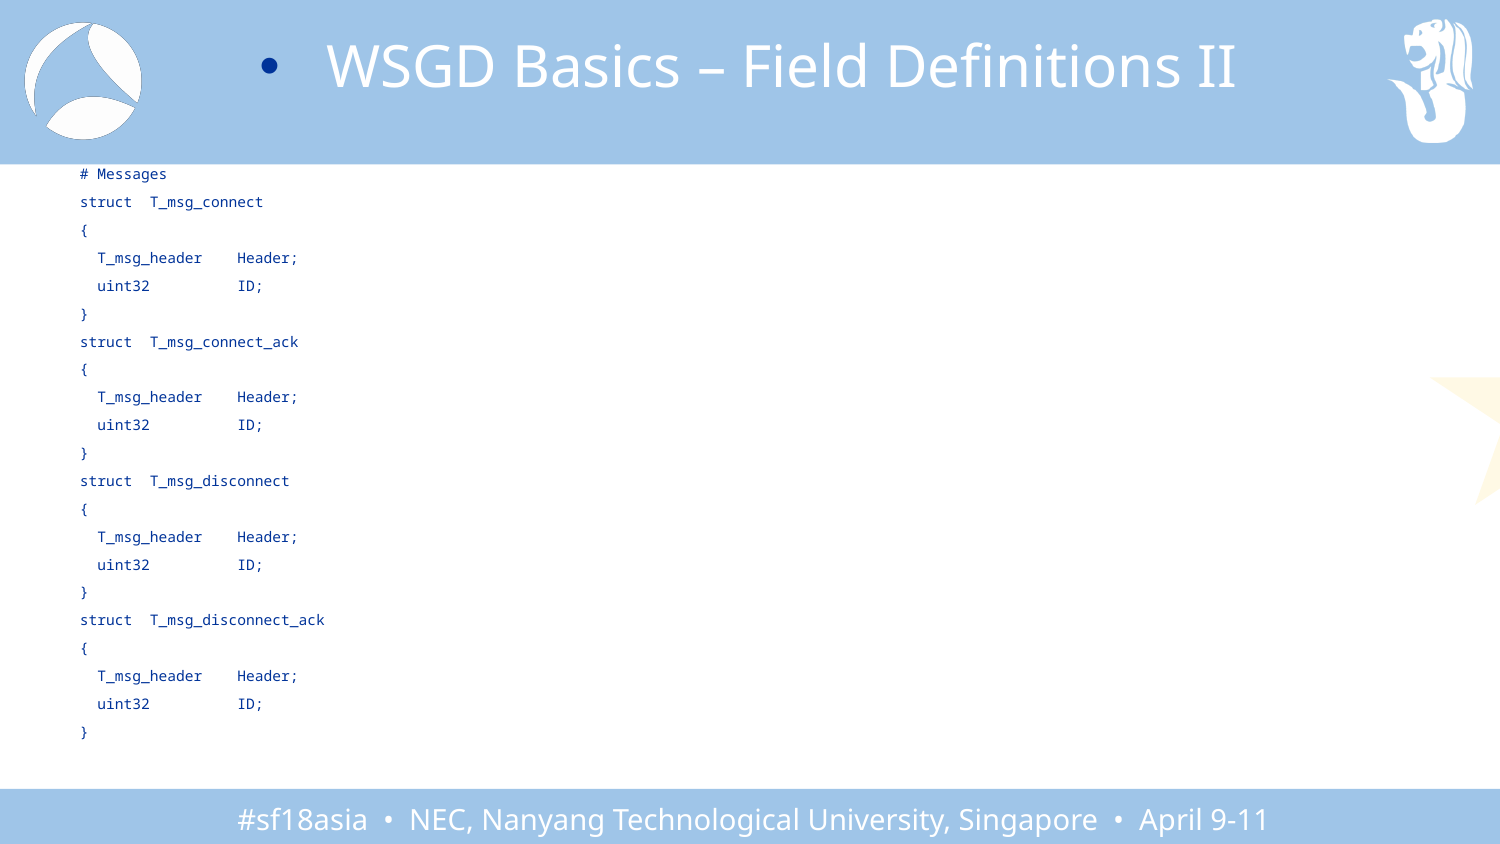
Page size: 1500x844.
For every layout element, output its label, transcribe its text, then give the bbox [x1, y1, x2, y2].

picture [24, 22, 142, 140]
picture [1387, 19, 1473, 143]
list # Messages struct T_msg_connect { T_msg_header Header; uint32 ID; } struct T_msg_connect_ack { T_msg_header Header; uint32 ID; } struct T_msg_disconnect { T_msg_header Header; uint32 ID; } struct T_msg_disconnect_ack { T_msg_header Header; uint32 ID; } [64, 150, 1436, 788]
list WSGD Basics – Field Definitions II [147, 0, 1341, 139]
